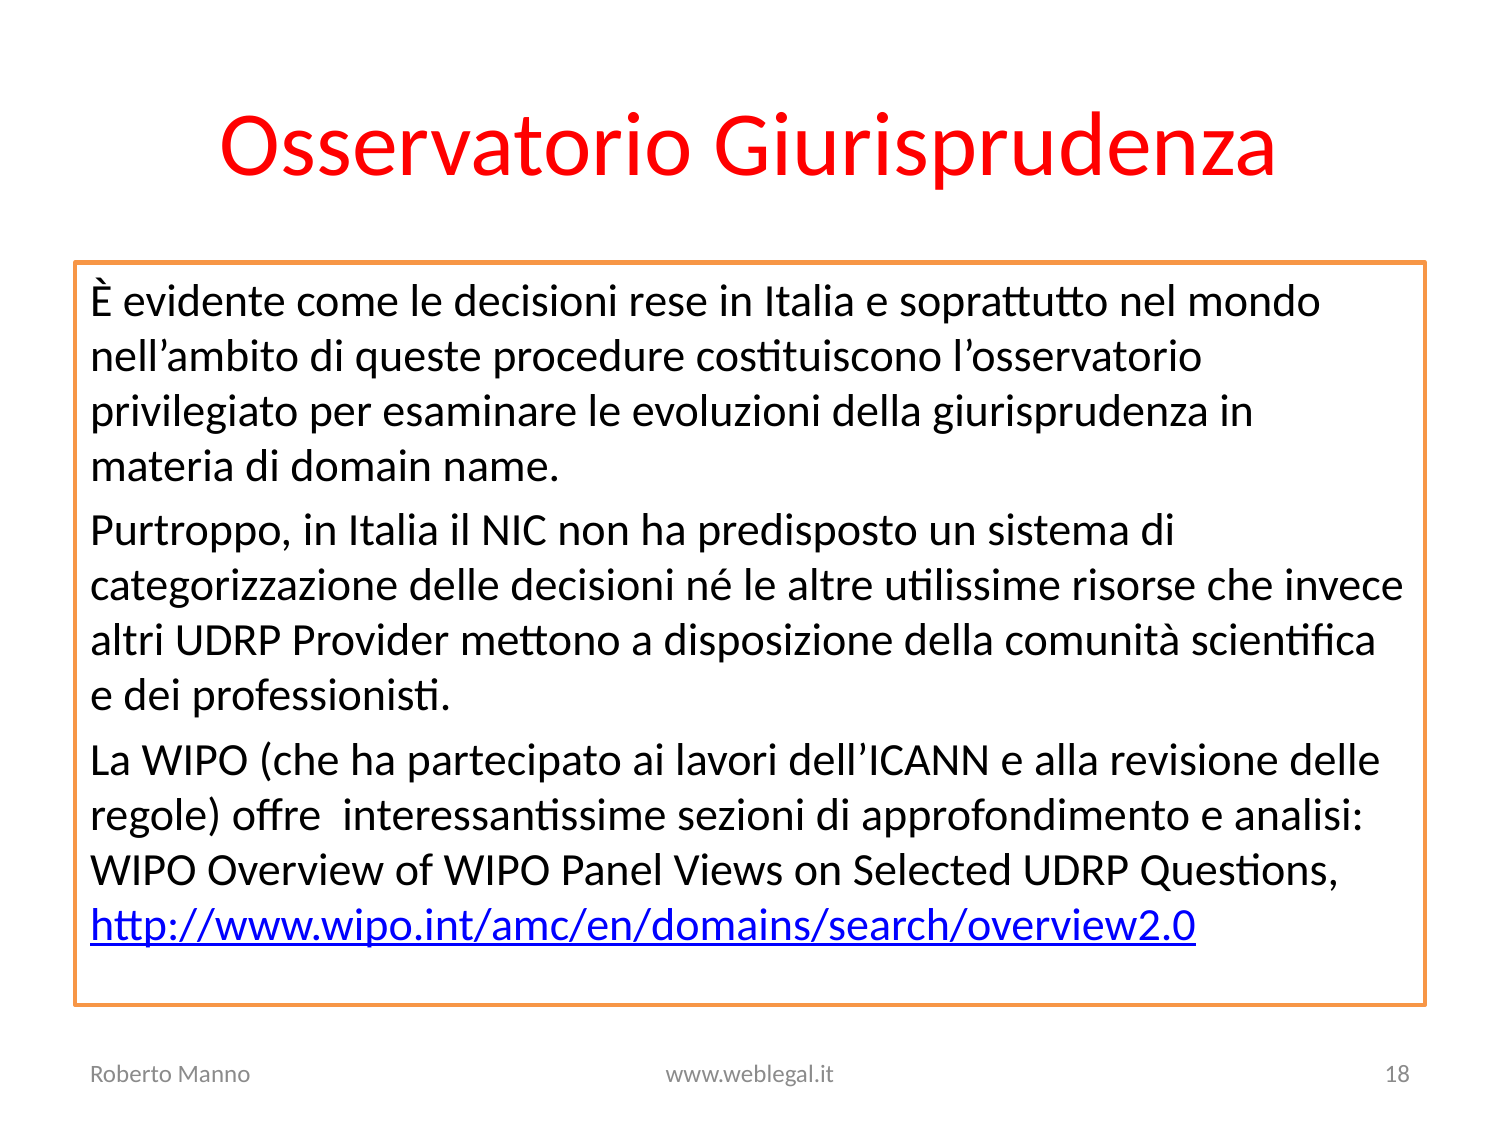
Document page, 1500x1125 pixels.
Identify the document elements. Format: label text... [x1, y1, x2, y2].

slide_number Roberto Manno [75, 1042, 425, 1103]
list È evidente come le decisioni rese in Italia e soprattutto nel mondo nell’ambito di queste procedure costituiscono l’osservatorio privilegiato per esaminare le evoluzioni della giurisprudenza in materia di domain name. Purtroppo, in Italia il NIC non ha predisposto un sistema di categorizzazione delle decisioni né le altre utilissime risorse che invece altri UDRP Provider mettono a disposizione della comunità scientifica e dei professionisti. La WIPO (che ha partecipato ai lavori dell’ICANN e alla revisione delle regole) offre interessantissime sezioni di approfondimento e analisi: WIPO Overview of WIPO Panel Views on Selected UDRP Questions, http://www.wipo.int/amc/en/domains/search/overview2.0 [73, 260, 1427, 1007]
title Osservatorio Giurisprudenza [75, 45, 1425, 233]
footer www.weblegal.it [512, 1042, 988, 1103]
slide_number 18 [1074, 1042, 1425, 1103]
